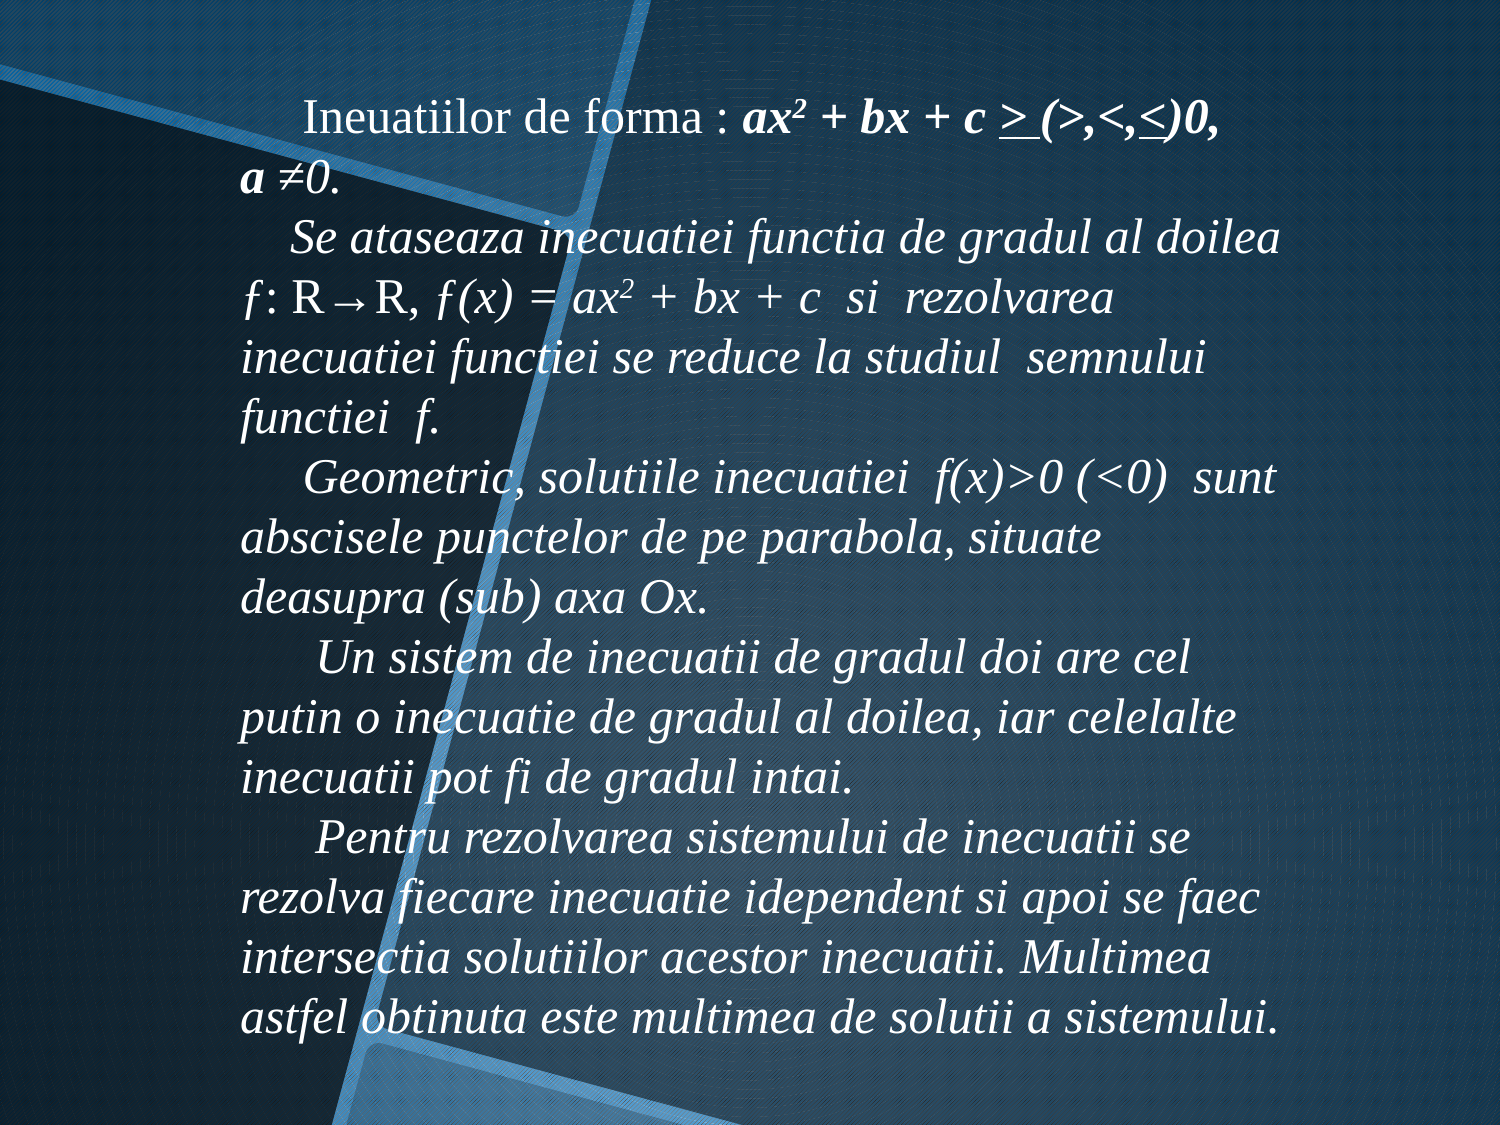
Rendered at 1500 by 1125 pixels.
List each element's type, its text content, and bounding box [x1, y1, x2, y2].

title Ineuatiilor de forma : ax2 + bx + c > (>,<,<)0, a ≠0. Se ataseaza inecuatiei functia de gradul al doilea ƒ: R→R, ƒ(x) = ax2 + bx + c si rezolvarea inecuatiei functiei se reduce la studiul semnului functiei f. Geometric, solutiile inecuatiei f(x)>0 (<0) sunt abscisele punctelor de pe parabola, situate deasupra (sub) axa Ox. Un sistem de inecuatii de gradul doi are cel putin o inecuatie de gradul al doilea, iar celelalte inecuatii pot fi de gradul intai. Pentru rezolvarea sistemului de inecuatii se rezolva fiecare inecuatie idependent si apoi se faec intersectia solutiilor acestor inecuatii. Multimea astfel obtinuta este multimea de solutii a sistemului. [225, 76, 1314, 1125]
